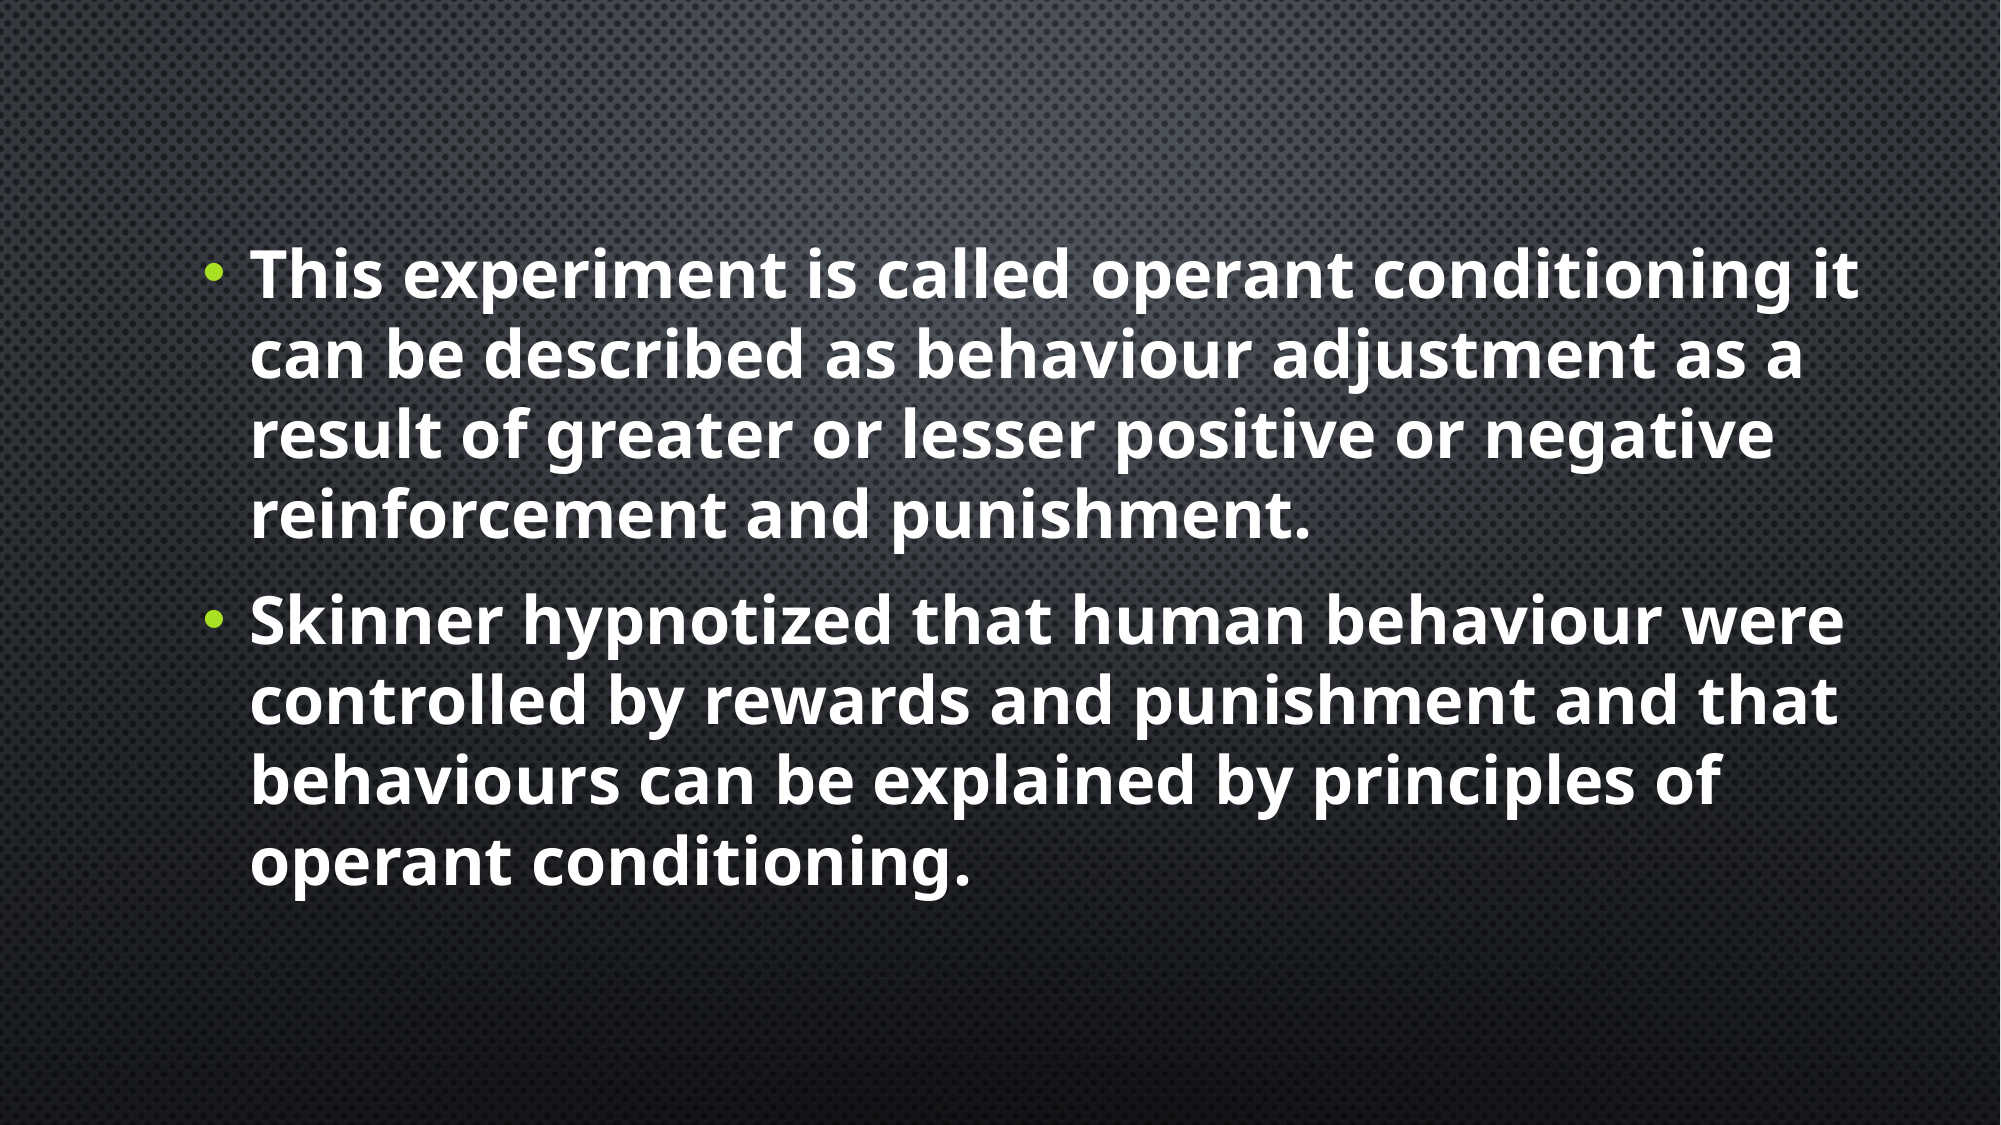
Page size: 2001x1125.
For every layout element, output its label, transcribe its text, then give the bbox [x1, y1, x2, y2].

list This experiment is called operant conditioning it can be described as behaviour adjustment as a result of greater or lesser positive or negative reinforcement and punishment. Skinner hypnotized that human behaviour were controlled by rewards and punishment and that behaviours can be explained by principles of operant conditioning. [187, 63, 1919, 1067]
